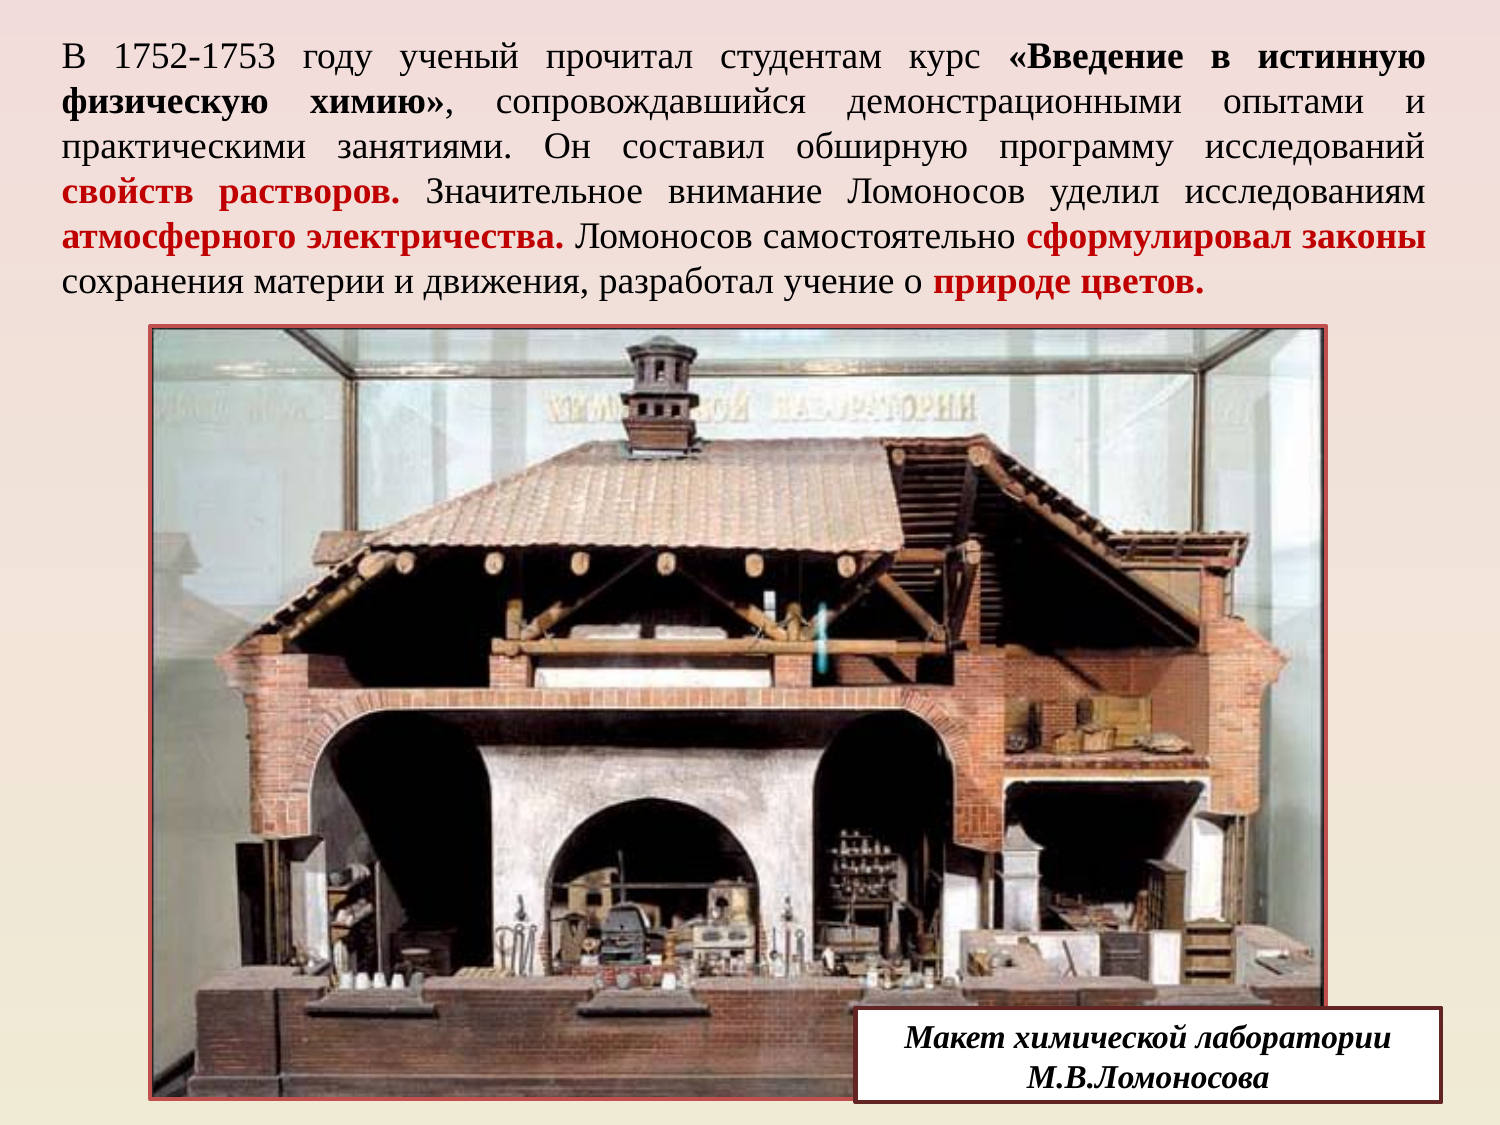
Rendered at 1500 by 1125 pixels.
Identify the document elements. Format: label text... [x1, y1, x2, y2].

text_box В 1752-1753 году ученый прочитал студентам курс «Введение в истинную физическую химию», сопровождавшийся демонстрационными опытами и практическими занятиями. Он составил обширную программу исследований свойств растворов. Значительное внимание Ломоносов уделил исследованиям атмосферного электричества. Ломоносов самостоятельно сформулировал законы сохранения материи и движения, разработал учение о природе цветов. [46, 23, 1442, 309]
picture [152, 327, 1325, 1098]
text_box Макет химической лаборатории М.В.Ломоносова [1327, 1006, 1443, 1104]
